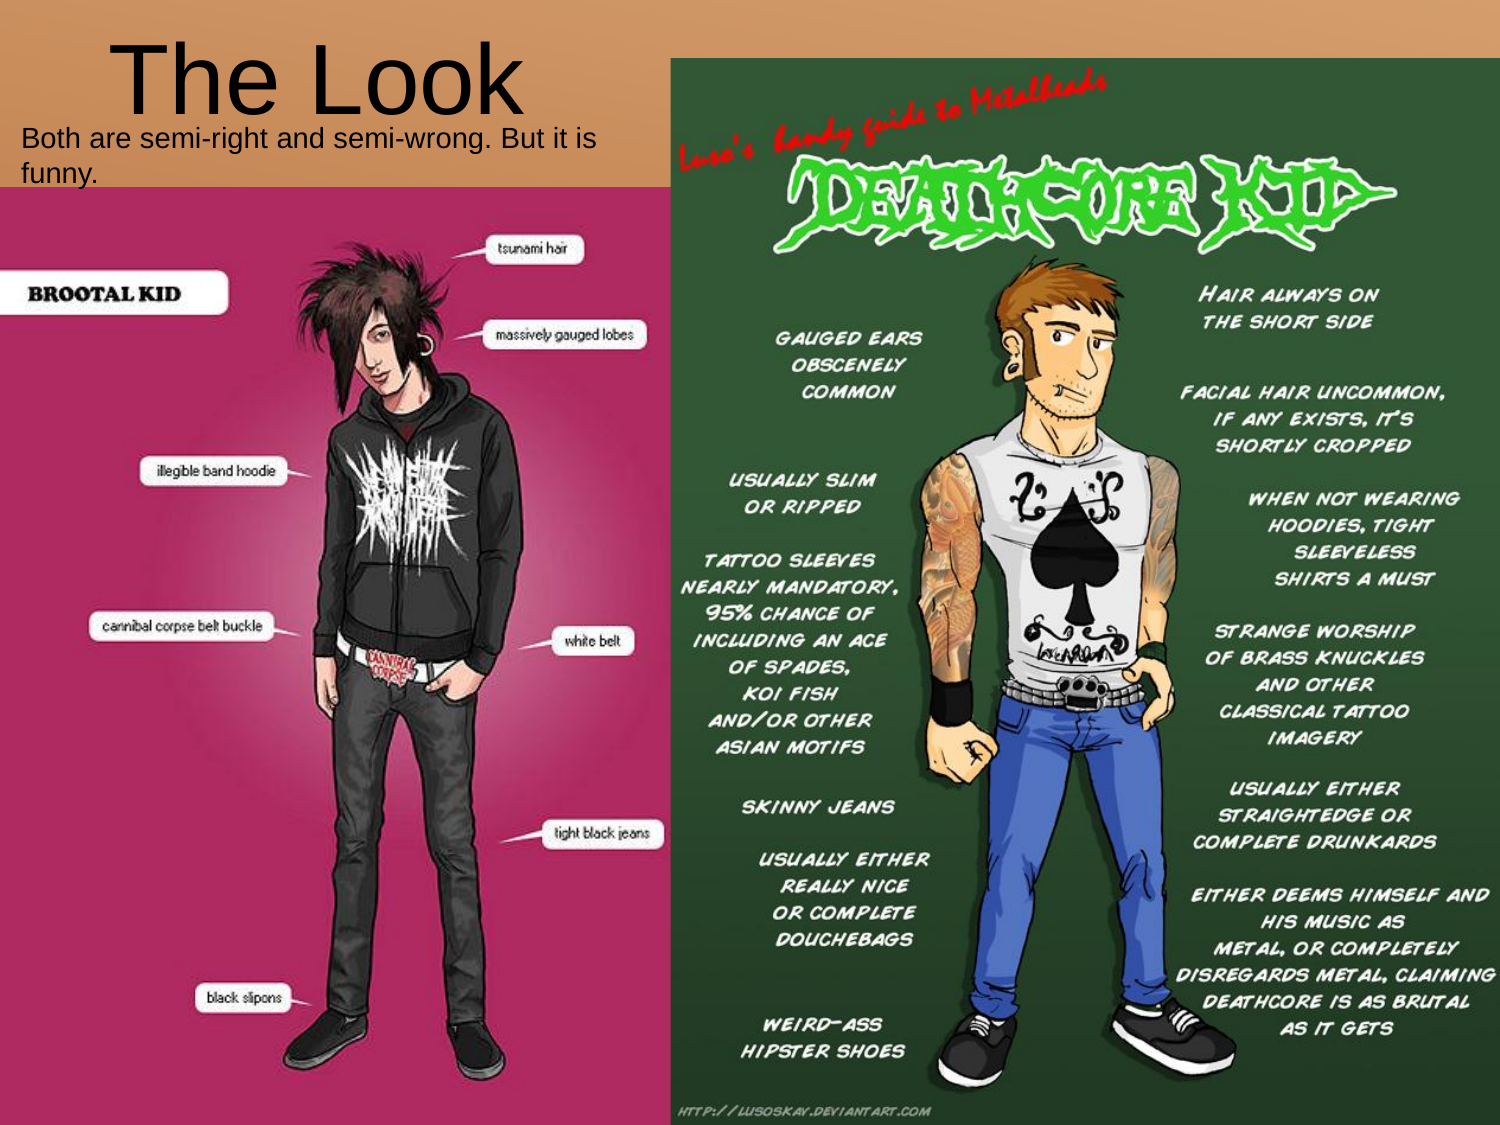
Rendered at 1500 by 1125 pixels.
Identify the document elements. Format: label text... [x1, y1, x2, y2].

text_box [670, 58, 1500, 1125]
title The Look [0, 0, 635, 187]
text_box [0, 187, 670, 1125]
text_box Both are semi-right and semi-wrong. But it is funny. [5, 104, 629, 205]
